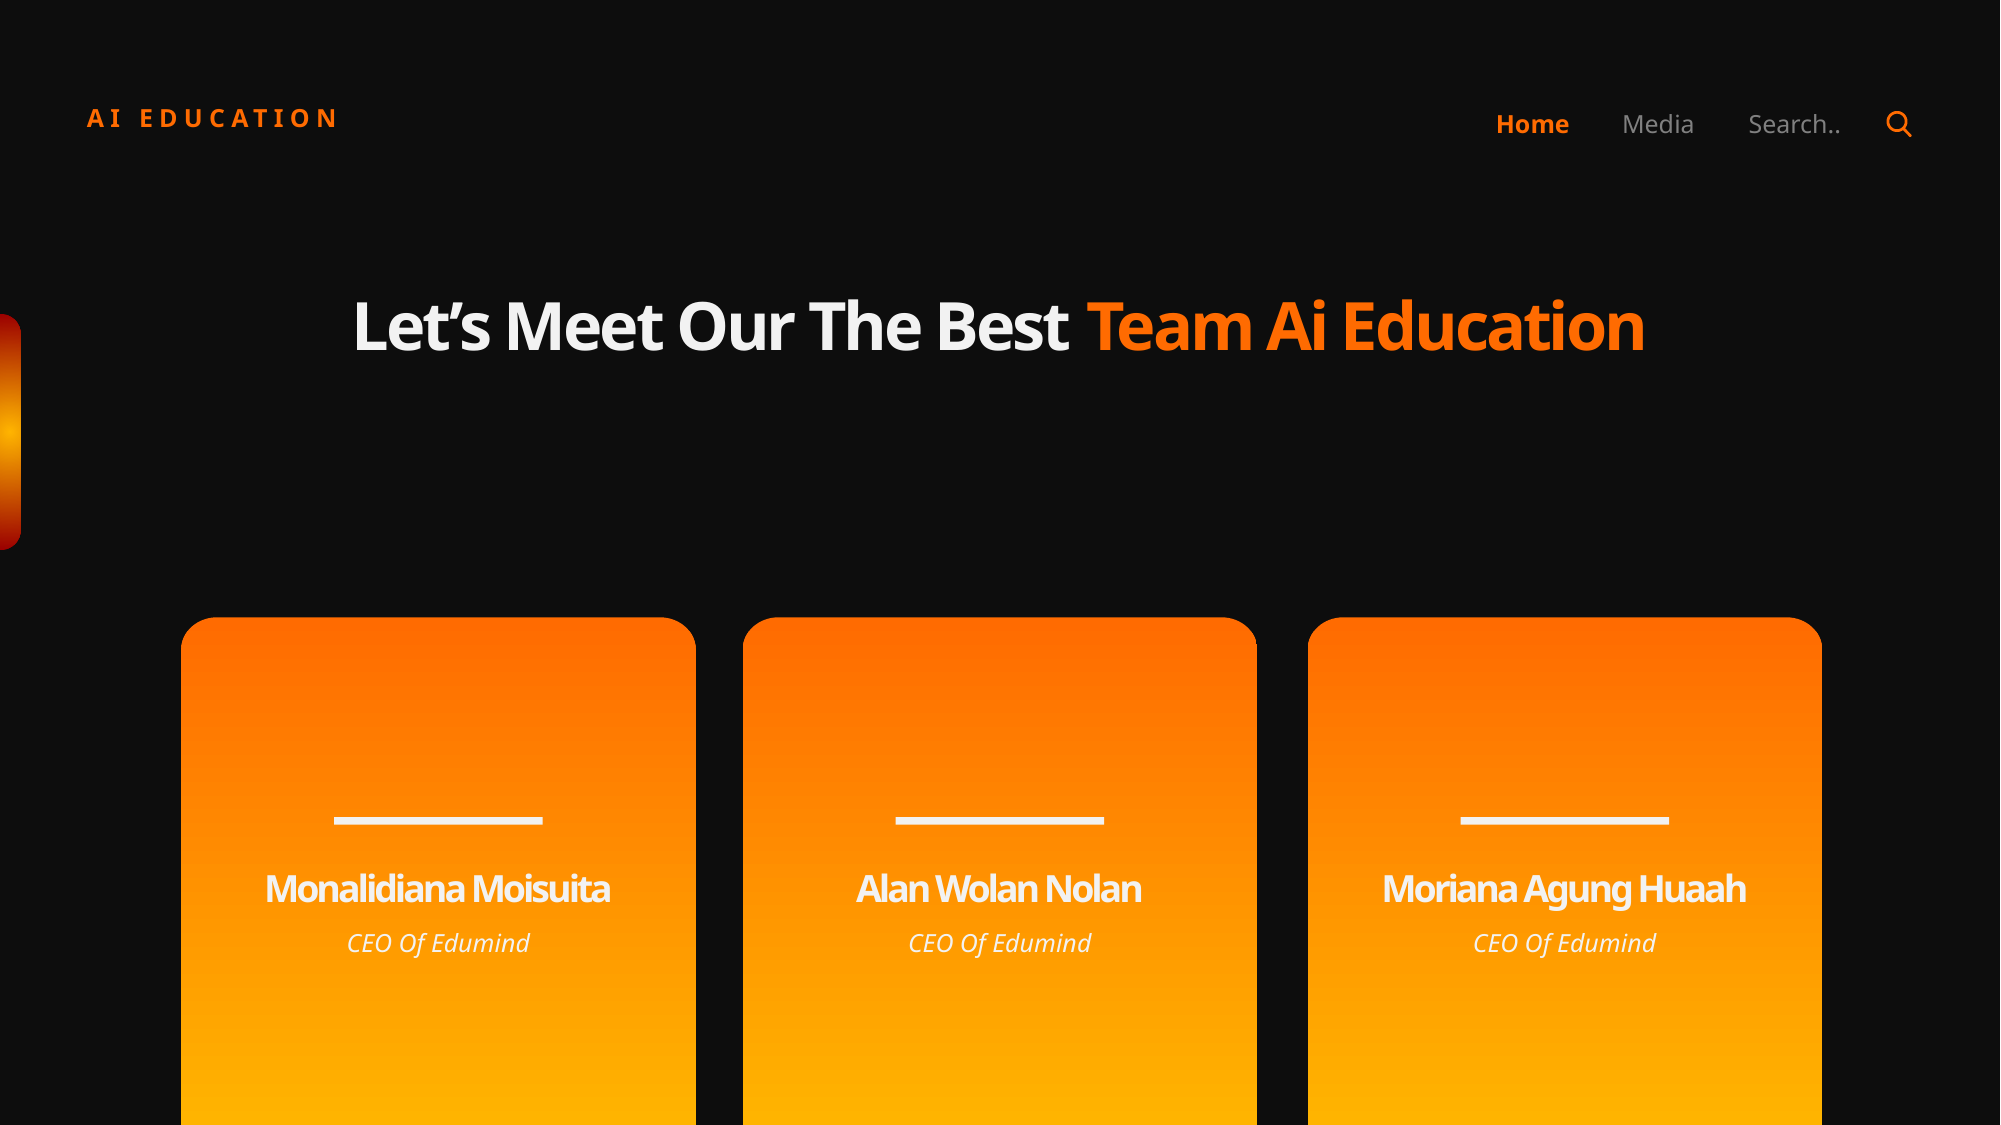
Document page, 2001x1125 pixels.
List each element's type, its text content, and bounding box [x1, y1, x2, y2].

text_box CEO Of Edumind [742, 905, 1258, 965]
picture [1384, 473, 1746, 818]
picture [258, 473, 619, 818]
text_box CEO Of Edumind [181, 905, 696, 965]
text_box Monalidiana Moisuita [181, 848, 696, 905]
text_box [333, 818, 544, 826]
text_box Alan Wolan Nolan [742, 848, 1258, 905]
text_box Let’s Meet Our The Best Team Ai Education [214, 260, 1786, 372]
text_box Media [1607, 101, 1710, 146]
text_box Search.. [1733, 101, 1857, 146]
text_box AI EDUCATION [72, 94, 621, 140]
picture [819, 473, 1181, 818]
text_box Home [1480, 101, 1585, 146]
text_box [895, 818, 1105, 826]
text_box CEO Of Edumind [1307, 905, 1823, 965]
text_box Moriana Agung Huaah [1307, 848, 1823, 905]
text_box [1460, 818, 1670, 826]
text_box [0, 312, 22, 552]
text_box [1886, 111, 1912, 138]
